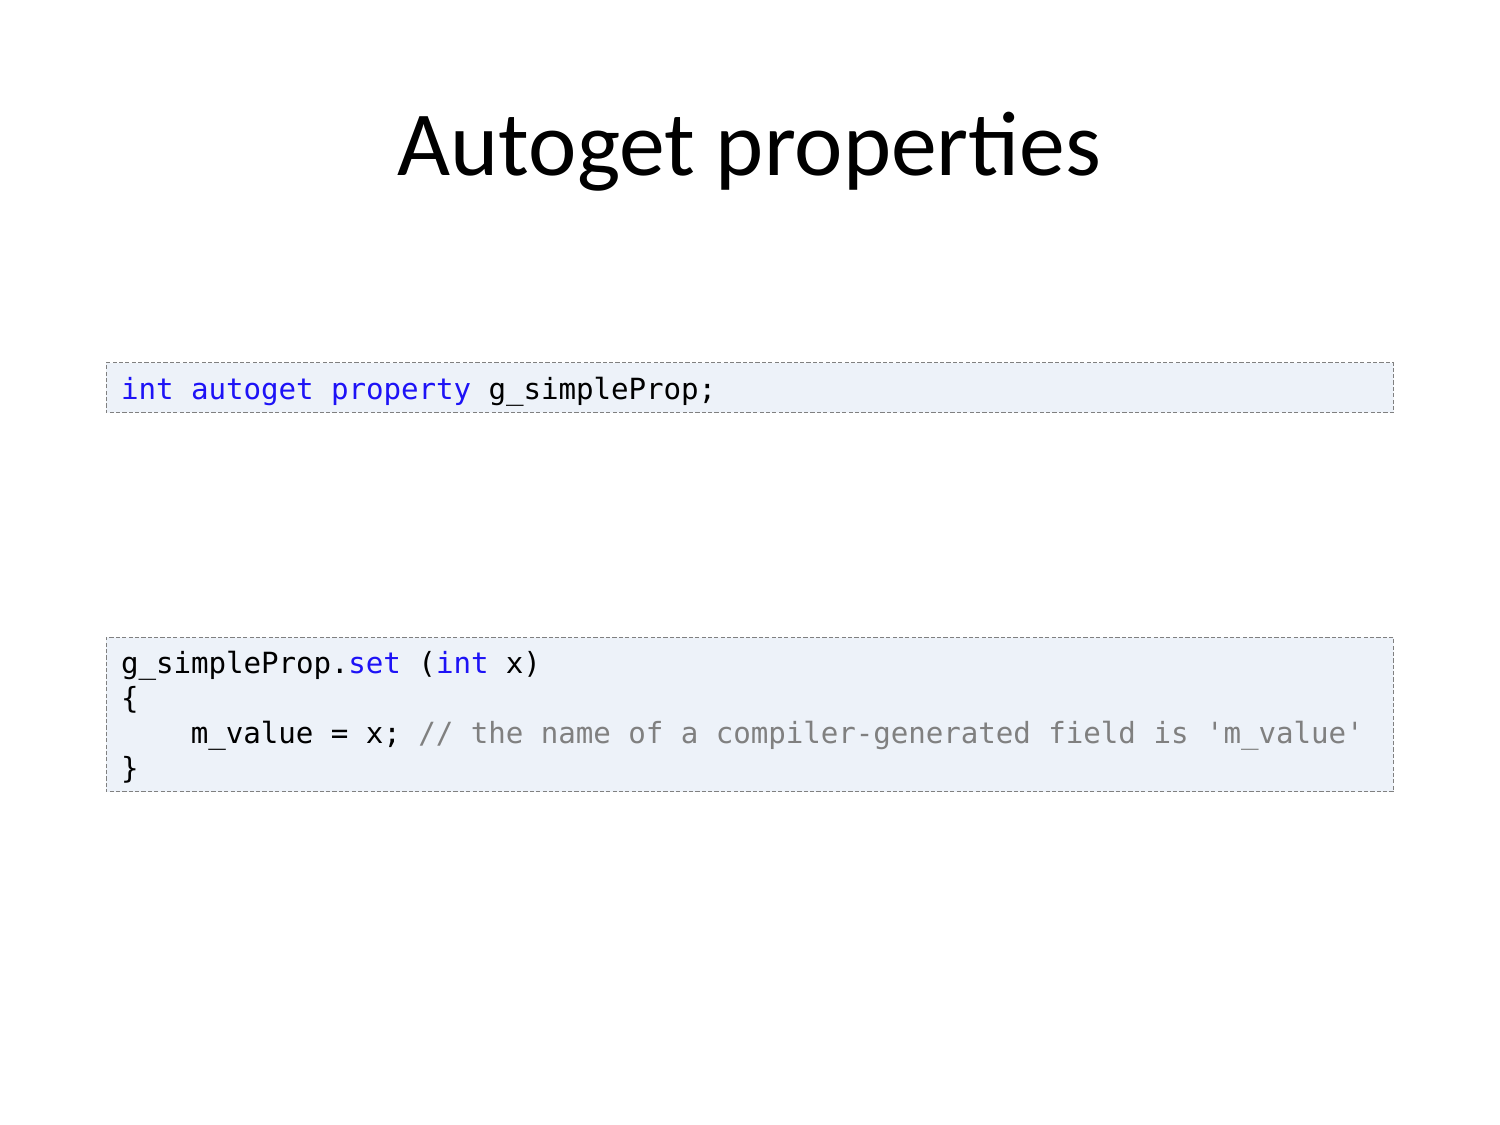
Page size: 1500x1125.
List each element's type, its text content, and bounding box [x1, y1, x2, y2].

title Autoget properties [75, 45, 1425, 233]
text_box int autoget property g_simpleProp; [106, 362, 1394, 413]
text_box g_simpleProp.set (int x) { m_value = x; // the name of a compiler-generated field is 'm_value' } [106, 637, 1394, 792]
